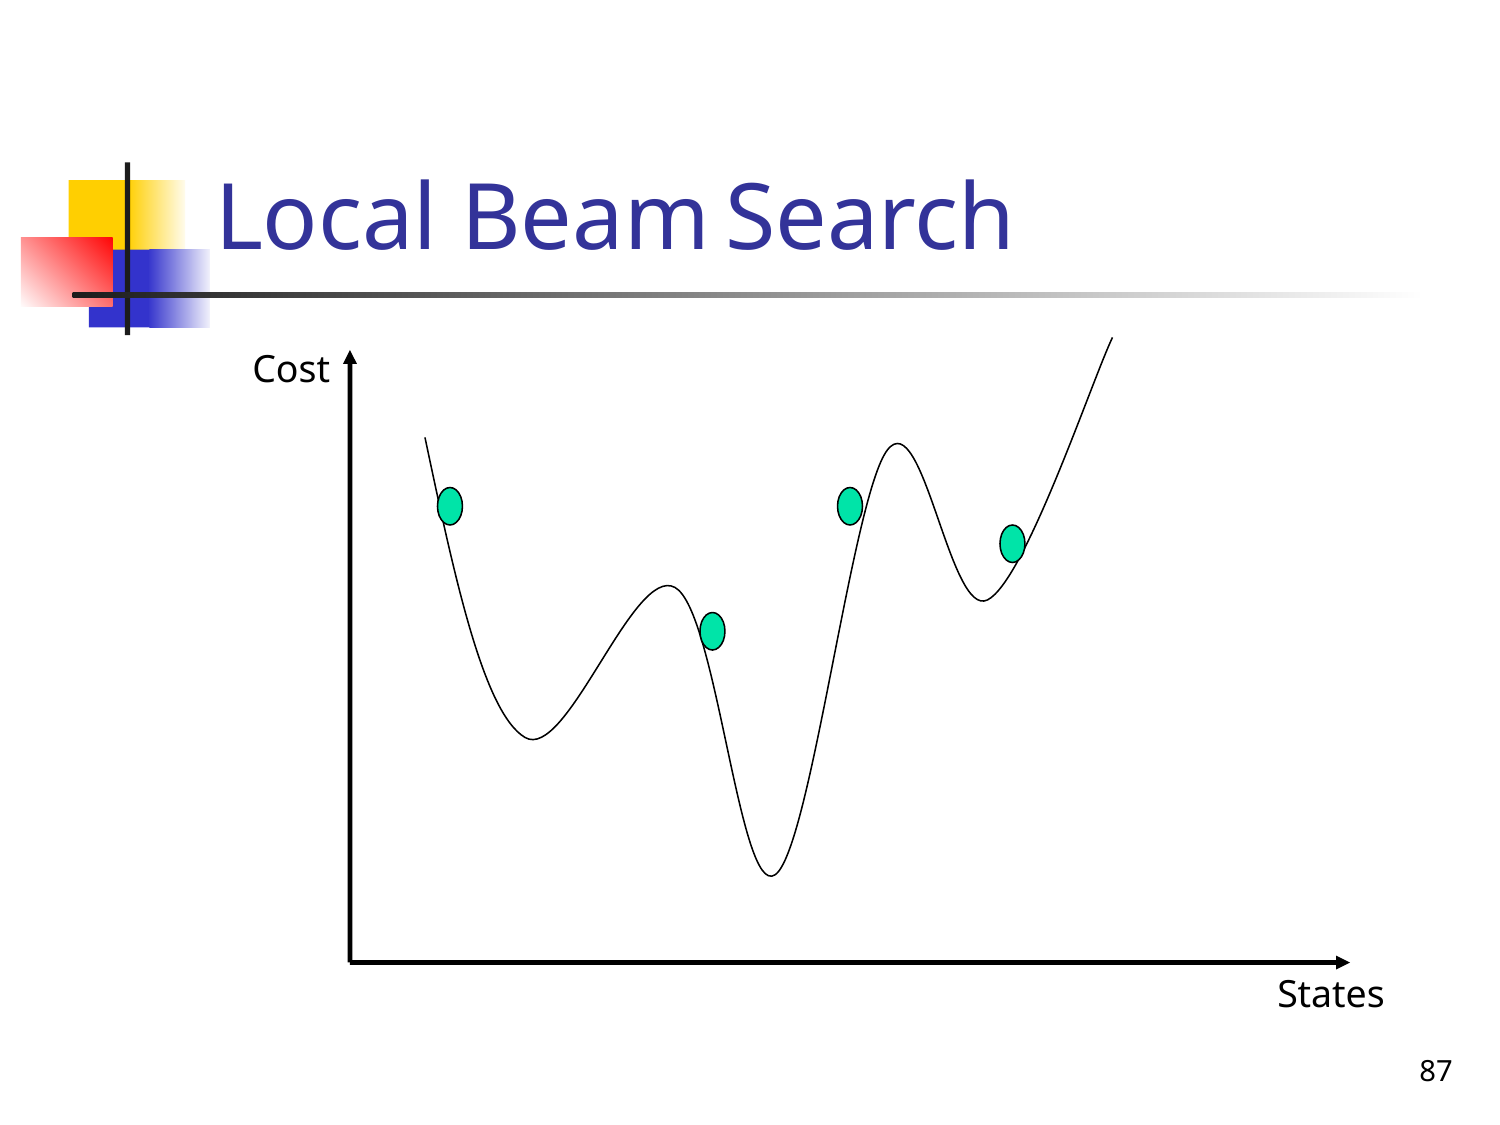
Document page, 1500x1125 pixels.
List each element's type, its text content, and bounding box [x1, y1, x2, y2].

text_box [437, 487, 463, 526]
title Local Beam Search [199, 140, 1479, 276]
text_box [999, 525, 1025, 563]
slide_number 87 [1154, 1023, 1468, 1100]
text_box [699, 612, 725, 651]
text_box [424, 337, 1113, 877]
text_box Cost [237, 337, 400, 398]
text_box [1337, 956, 1349, 962]
text_box States [1262, 962, 1438, 1023]
text_box [837, 487, 863, 526]
